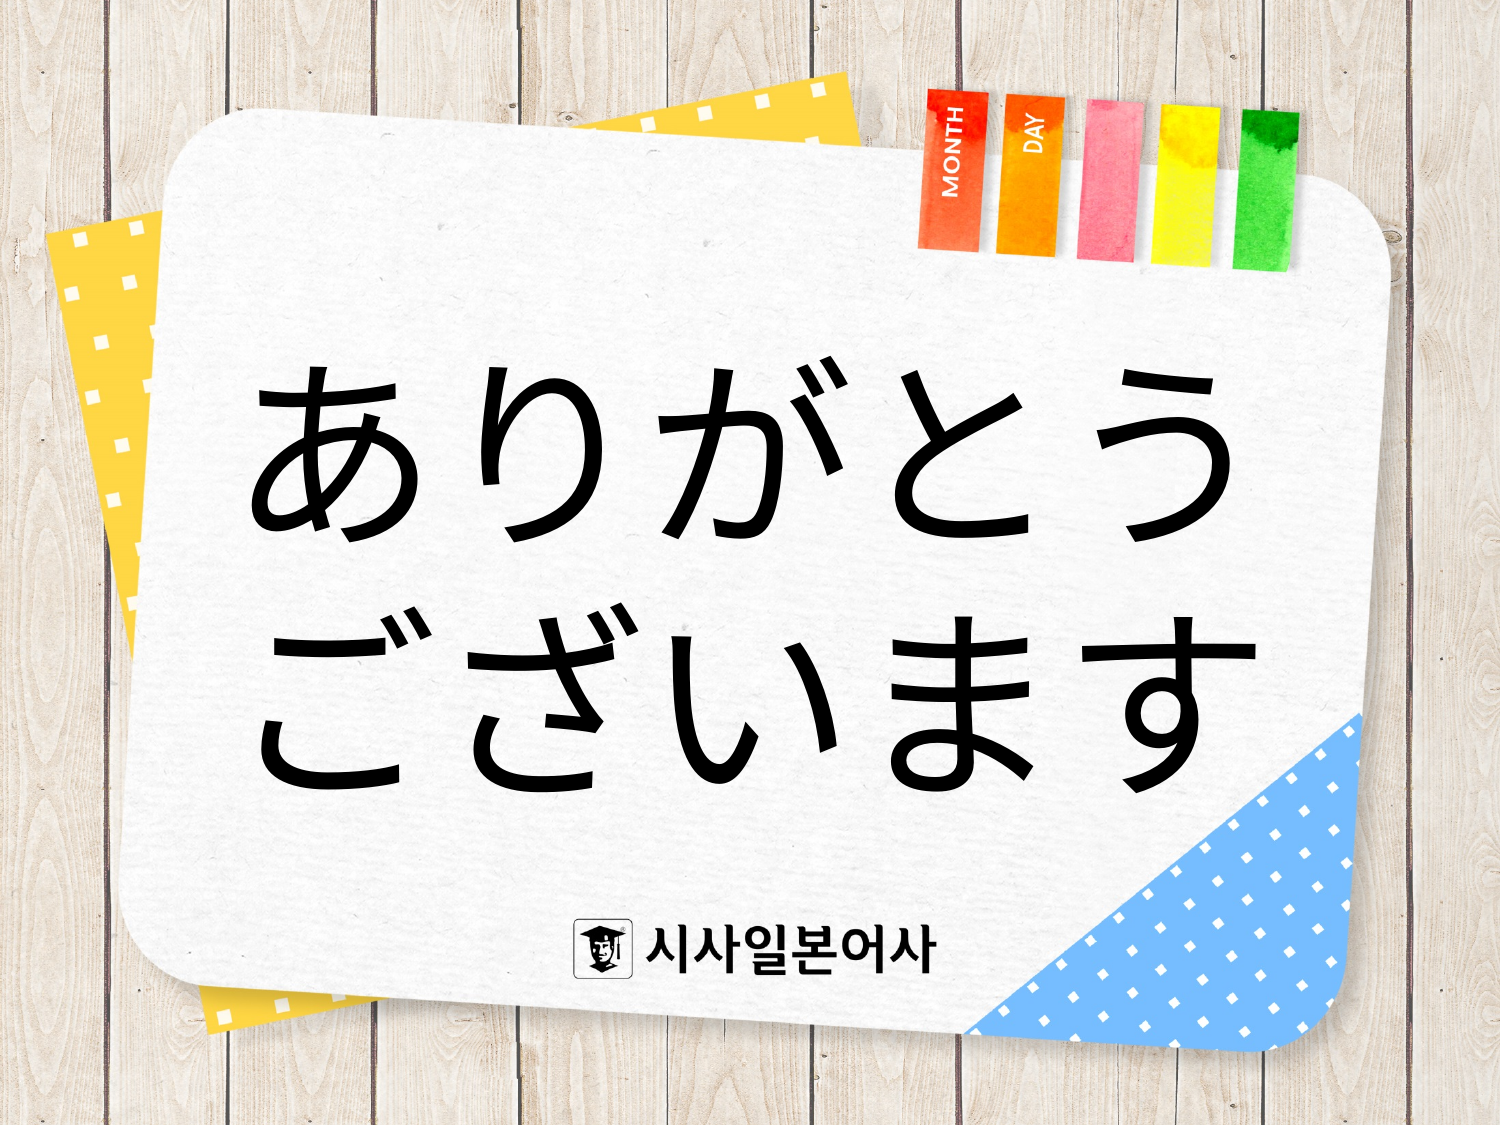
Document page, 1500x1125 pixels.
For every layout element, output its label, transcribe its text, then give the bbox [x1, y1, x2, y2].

title ありがとう ございます [75, 338, 1425, 811]
picture [0, 0, 1500, 1125]
